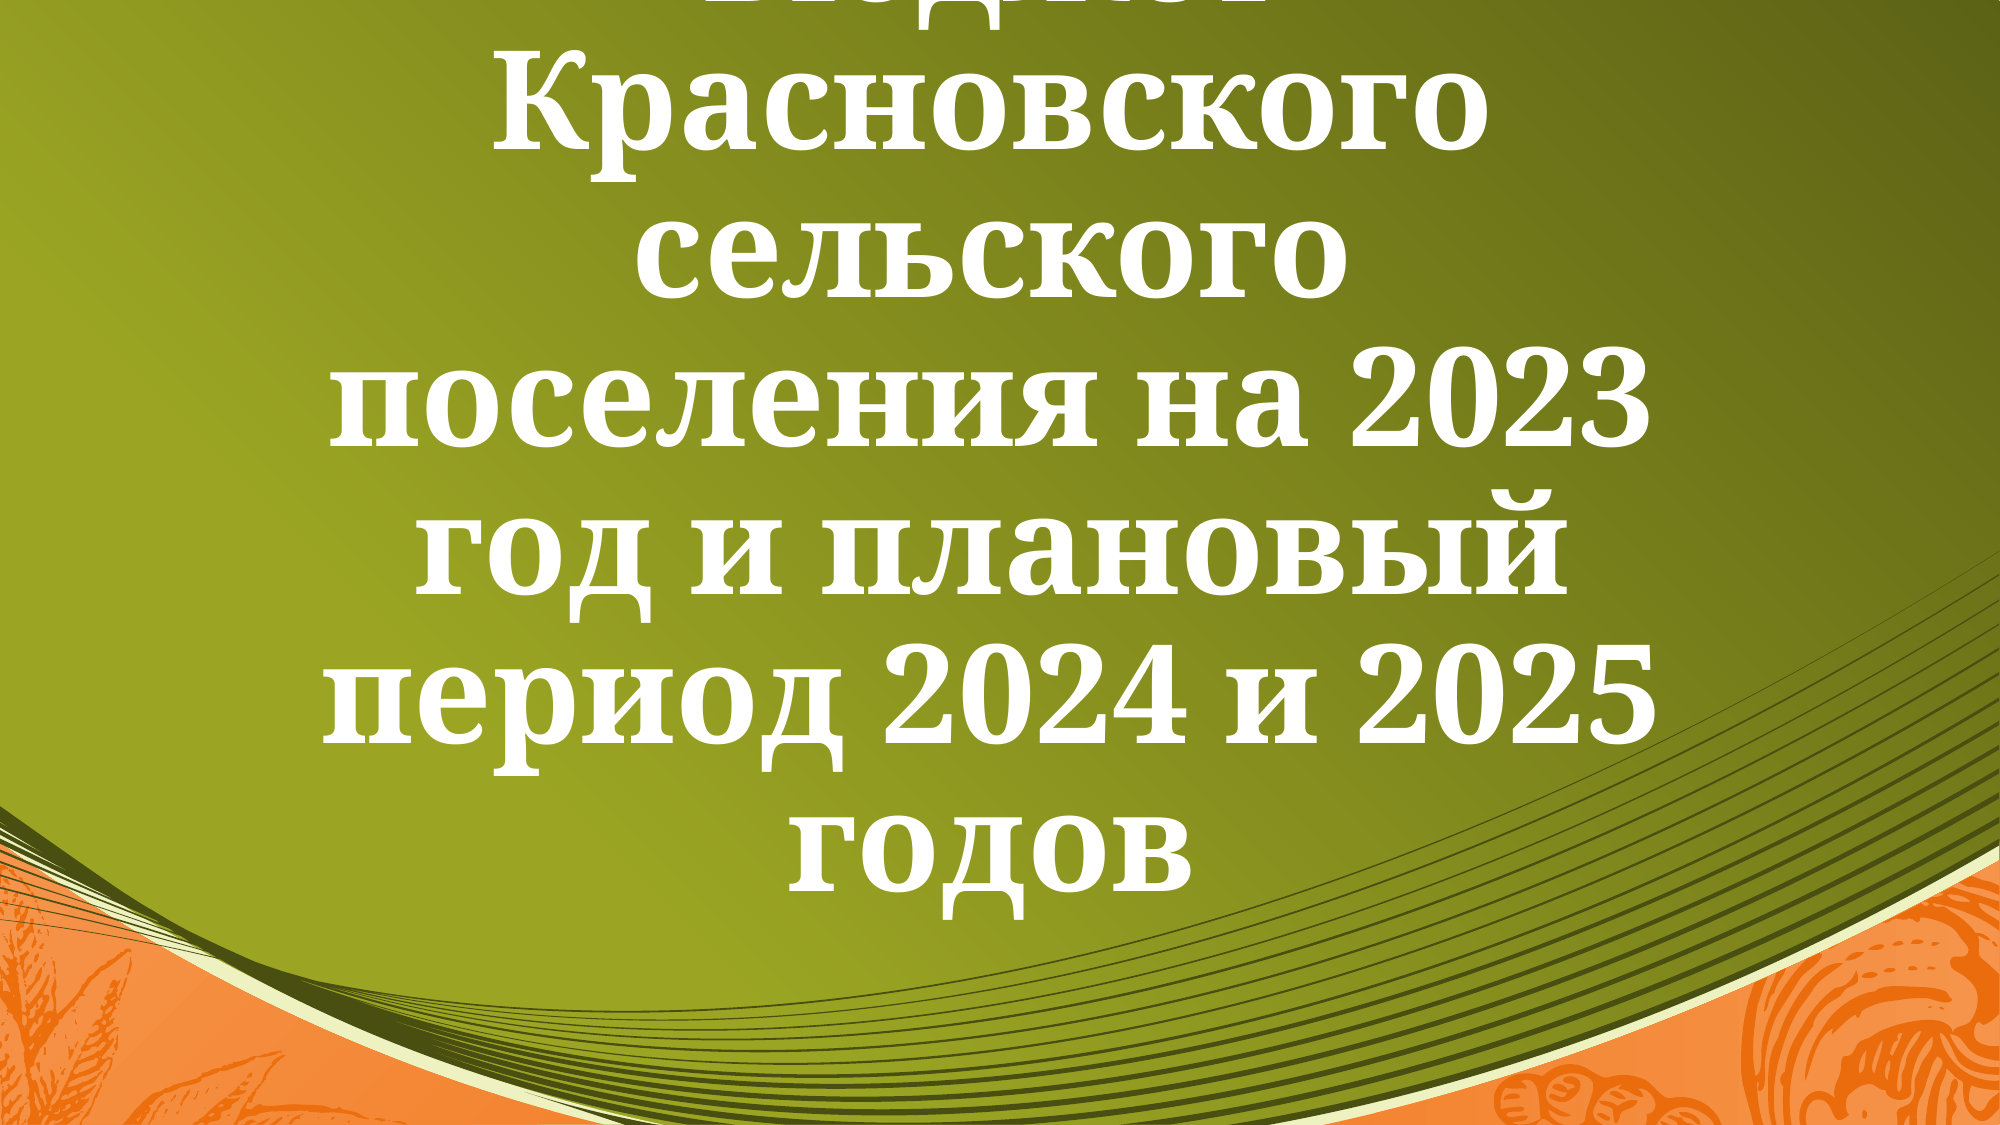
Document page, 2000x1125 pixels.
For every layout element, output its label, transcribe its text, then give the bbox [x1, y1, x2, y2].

title Бюджет Красновского сельского поселения на 2023 год и плановый период 2024 и 2025 годов [249, 66, 1750, 929]
